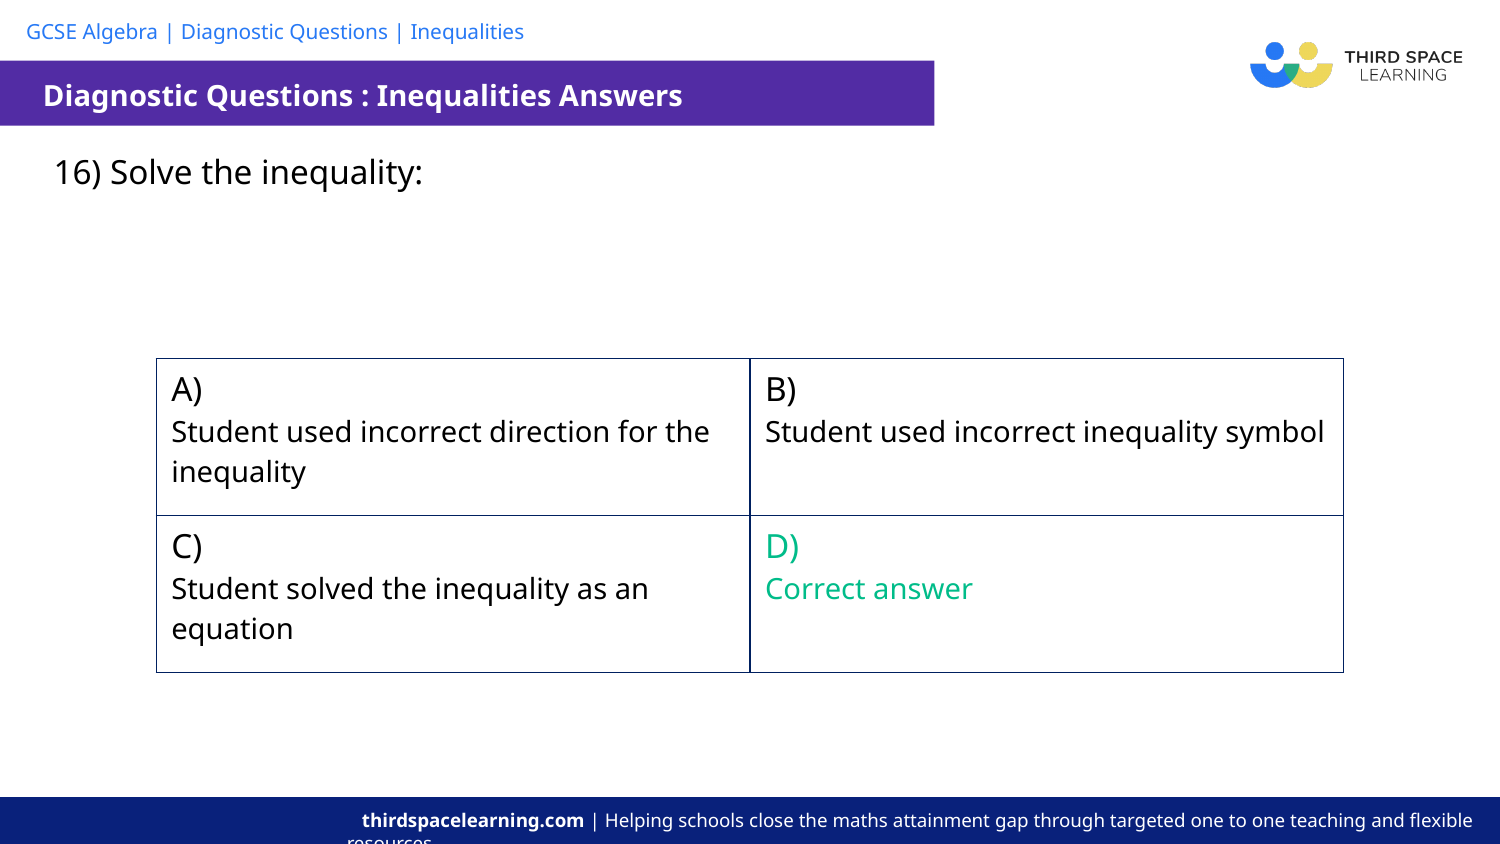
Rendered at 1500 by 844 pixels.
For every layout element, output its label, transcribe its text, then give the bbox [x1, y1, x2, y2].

picture [1250, 33, 1465, 99]
text_box Diagnostic Questions : Inequalities Answers [27, 61, 778, 127]
